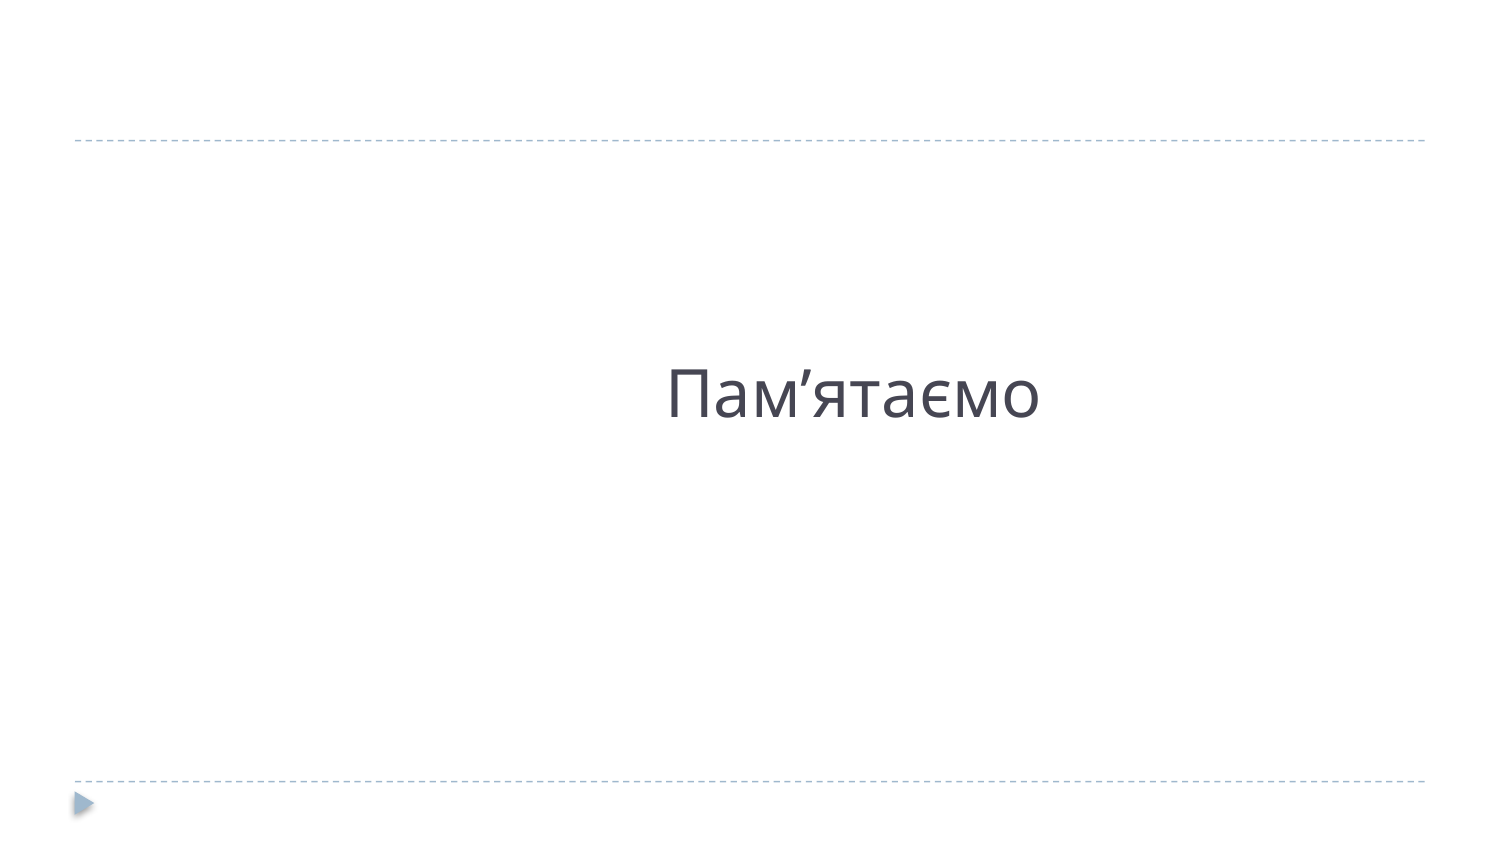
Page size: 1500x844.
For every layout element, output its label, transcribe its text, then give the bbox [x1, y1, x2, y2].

title Пам’ятаємо [150, 316, 1500, 439]
